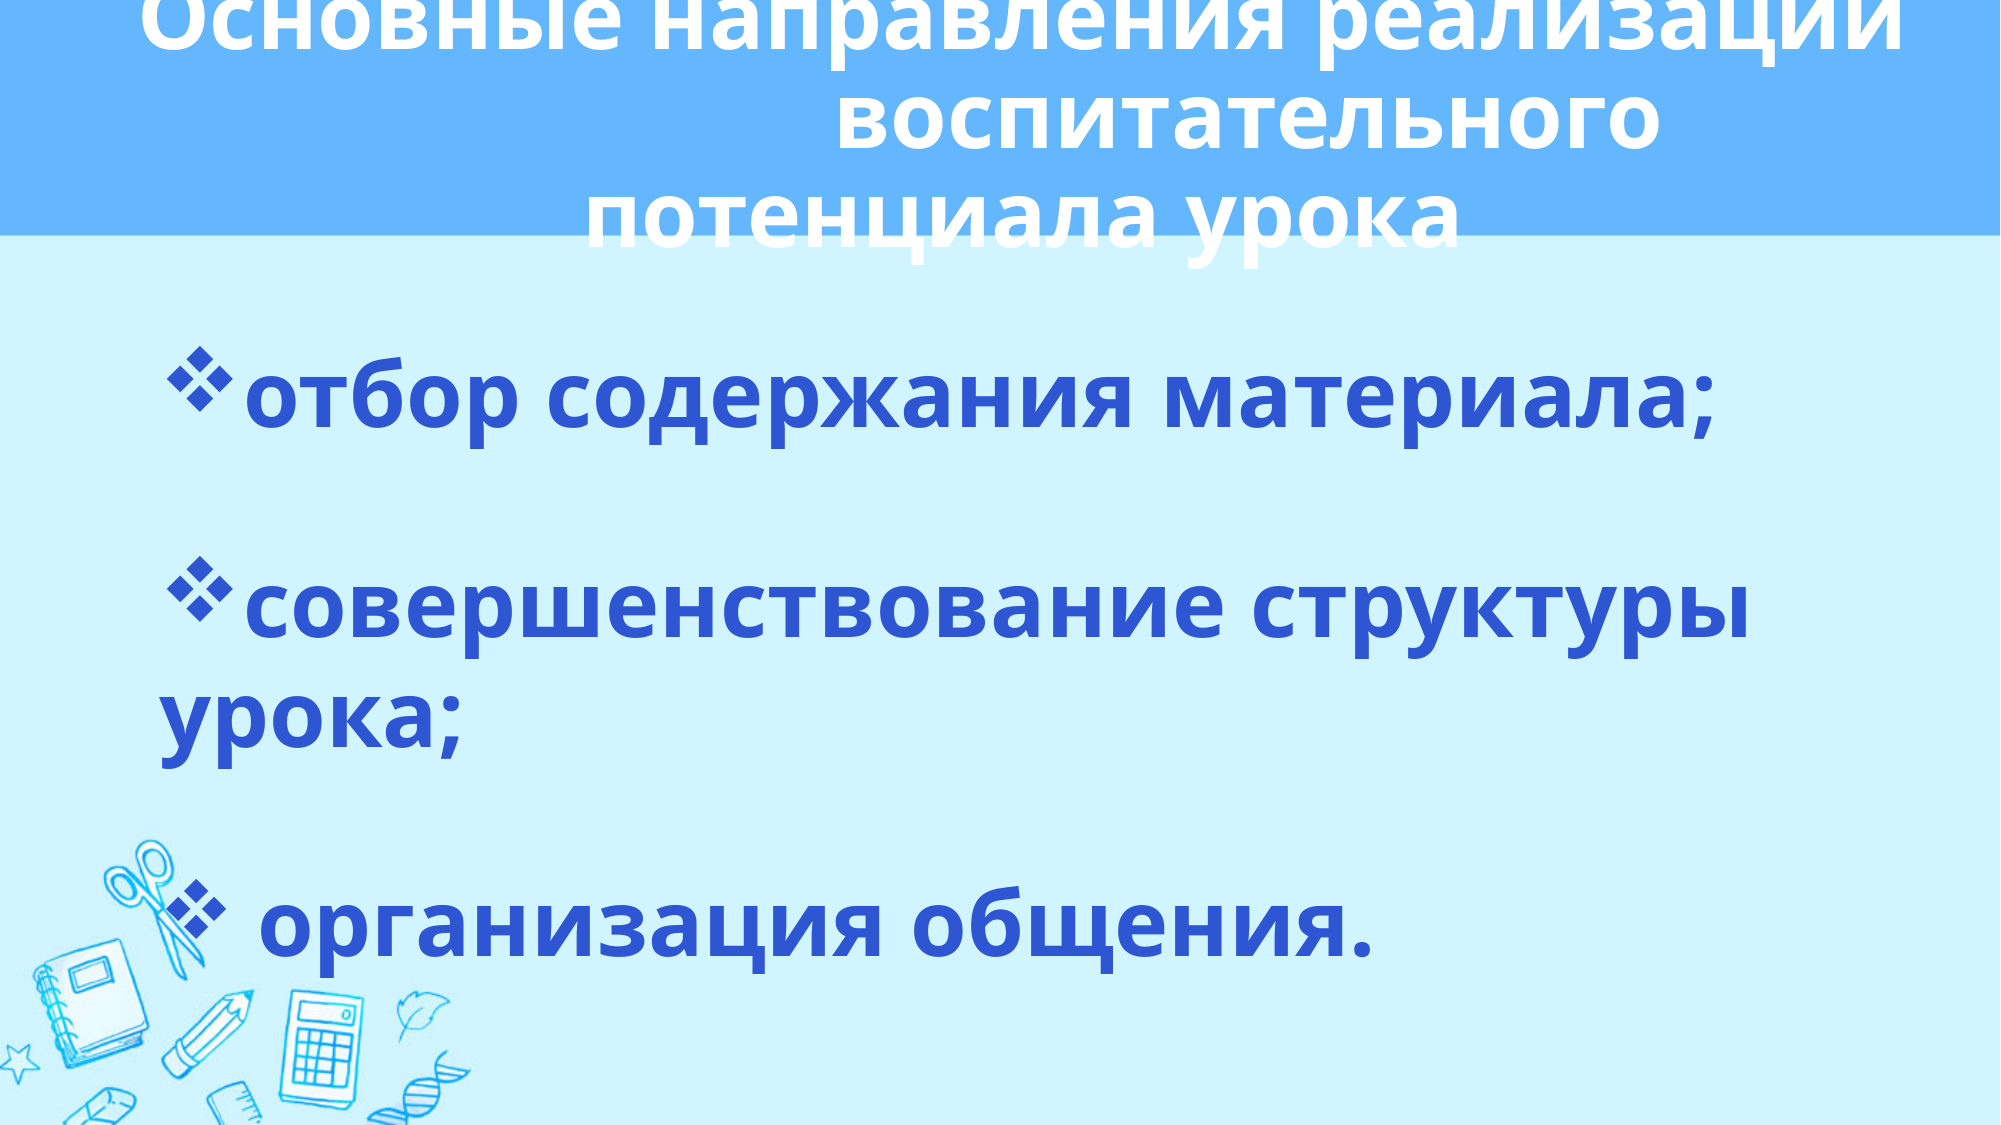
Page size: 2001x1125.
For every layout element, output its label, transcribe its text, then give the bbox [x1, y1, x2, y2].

picture [0, 0, 2001, 1125]
text_box отбор содержания материала; совершенствование структуры урока; организация общения. [144, 328, 1786, 983]
title Основные направления реализации воспитательного потенциала урока [74, 10, 1973, 228]
